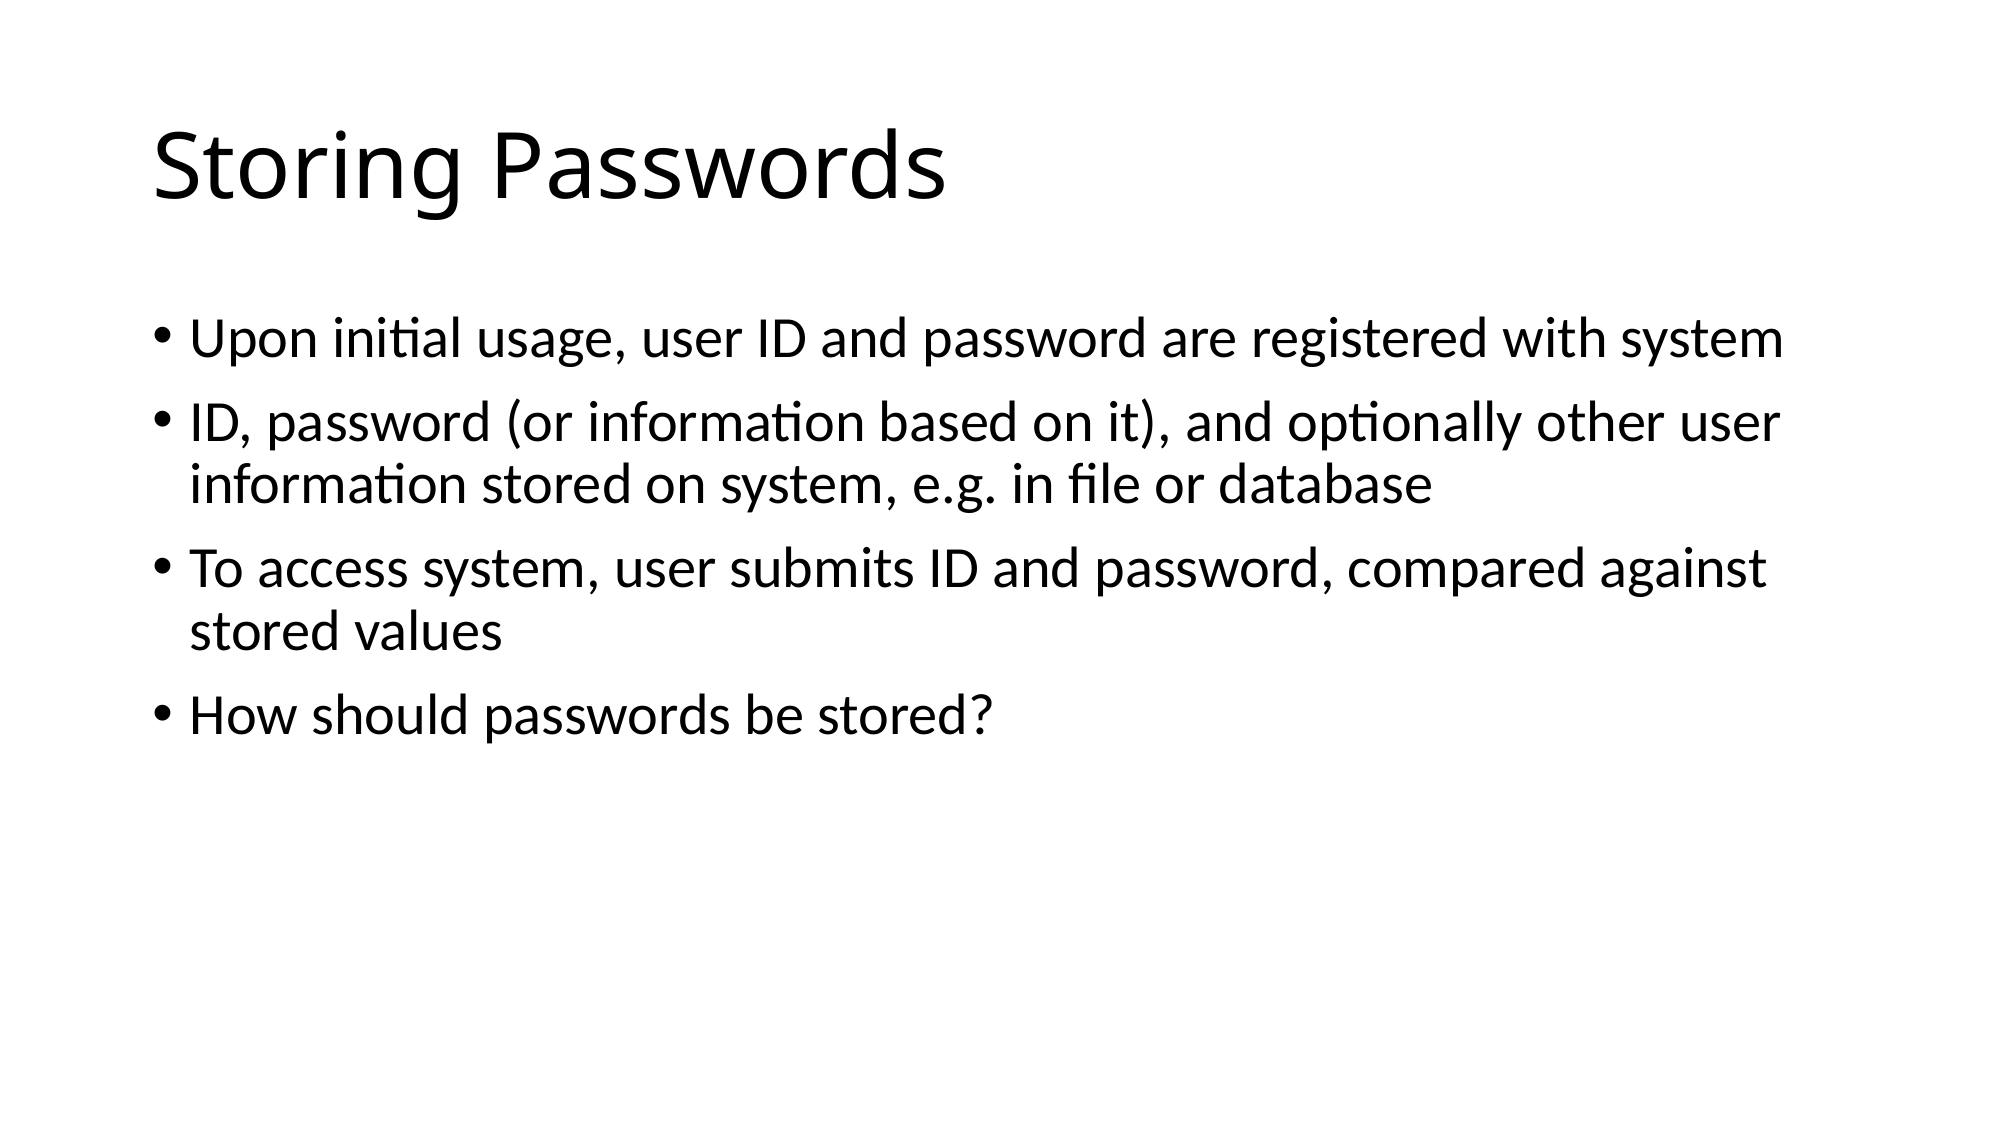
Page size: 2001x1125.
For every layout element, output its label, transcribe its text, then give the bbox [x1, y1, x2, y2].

list Upon initial usage, user ID and password are registered with system ID, password (or information based on it), and optionally other user information stored on system, e.g. in file or database To access system, user submits ID and password, compared against stored values How should passwords be stored? [137, 299, 1863, 1014]
title Storing Passwords [137, 59, 1863, 278]
